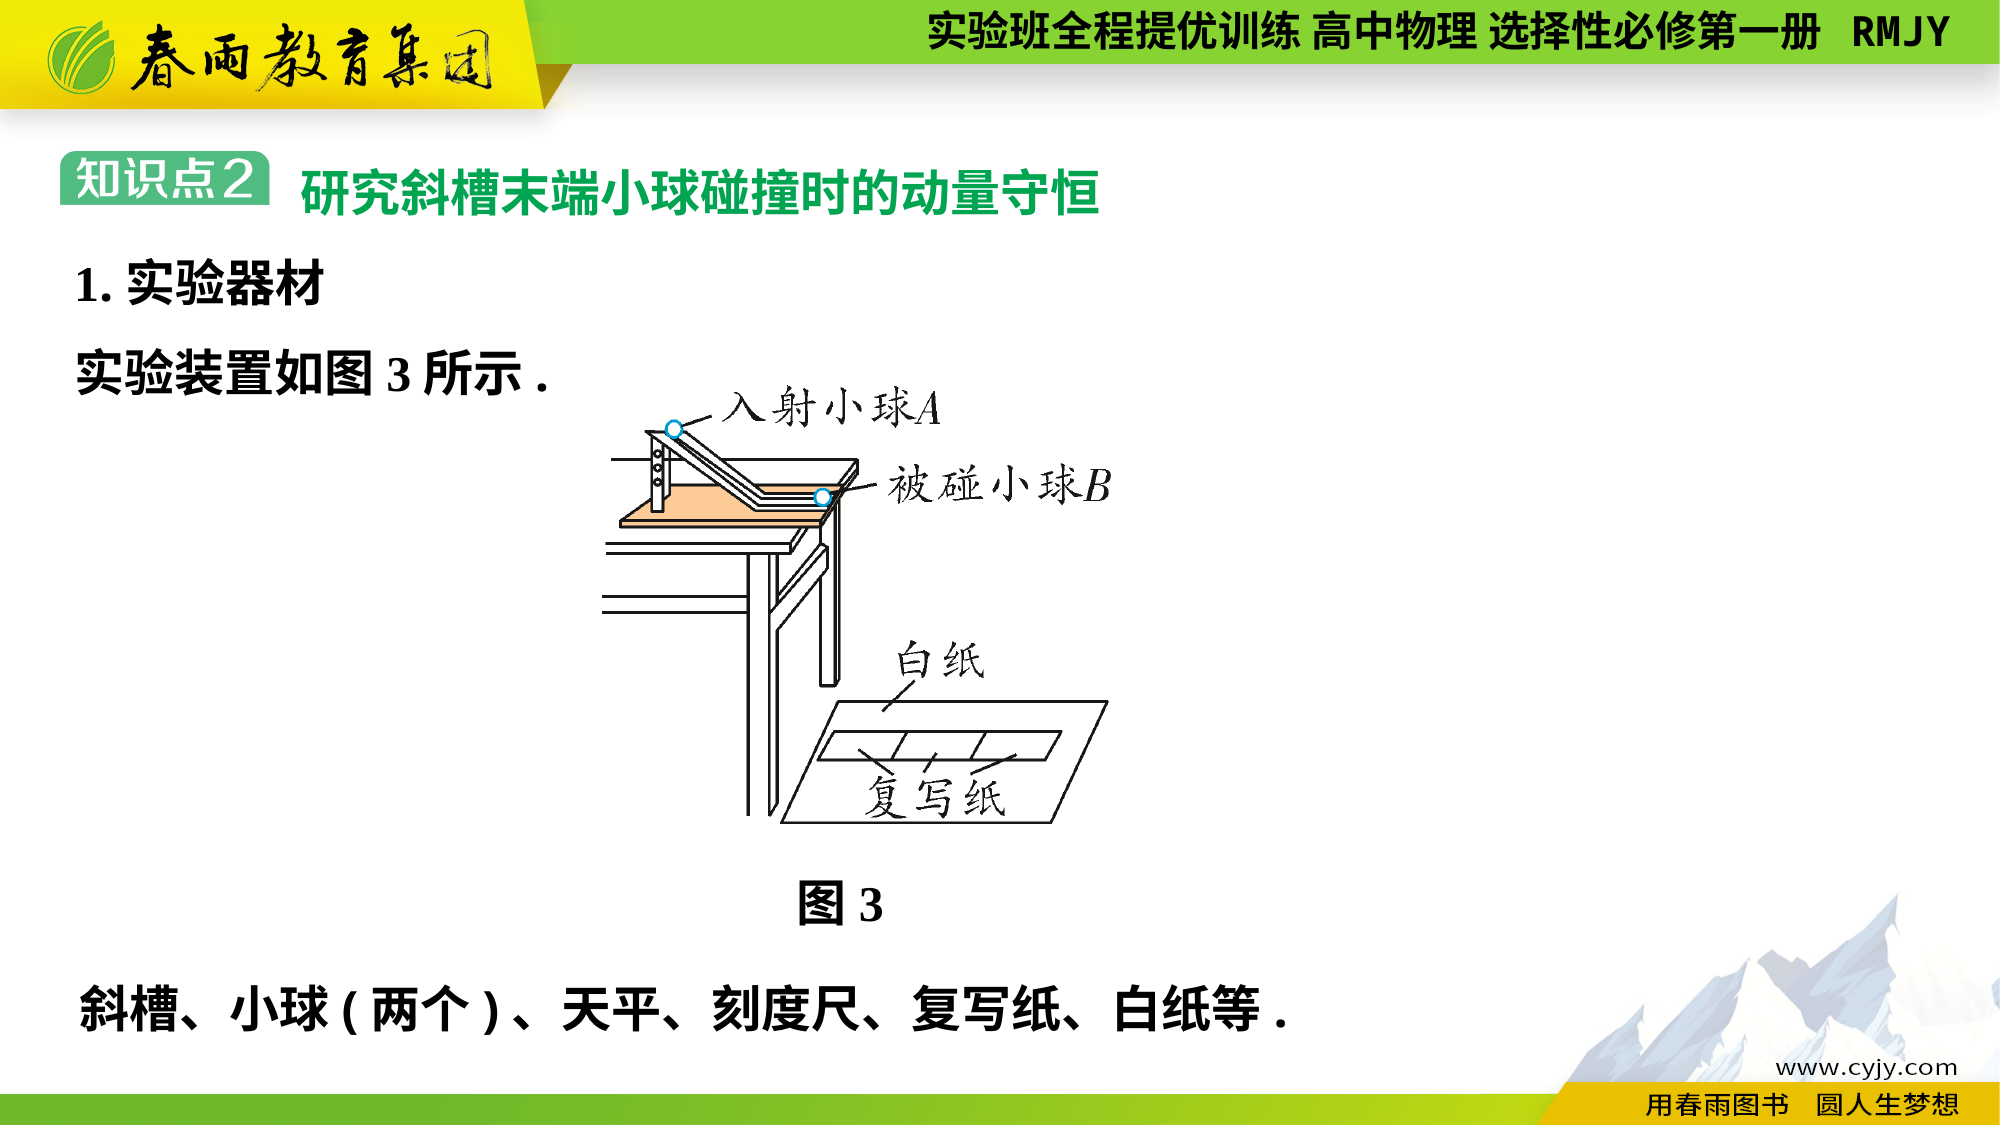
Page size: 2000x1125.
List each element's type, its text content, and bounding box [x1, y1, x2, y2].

text_box 斜槽、小球(两个)、天平、刻度尺、复写纸、白纸等. [64, 940, 1463, 1046]
picture [0, 0, 2000, 1125]
text_box 图3 [782, 834, 899, 939]
list 研究斜槽末端小球碰撞时的动量守恒 1.实验器材 实验装置如图3所示. [59, 123, 1944, 401]
